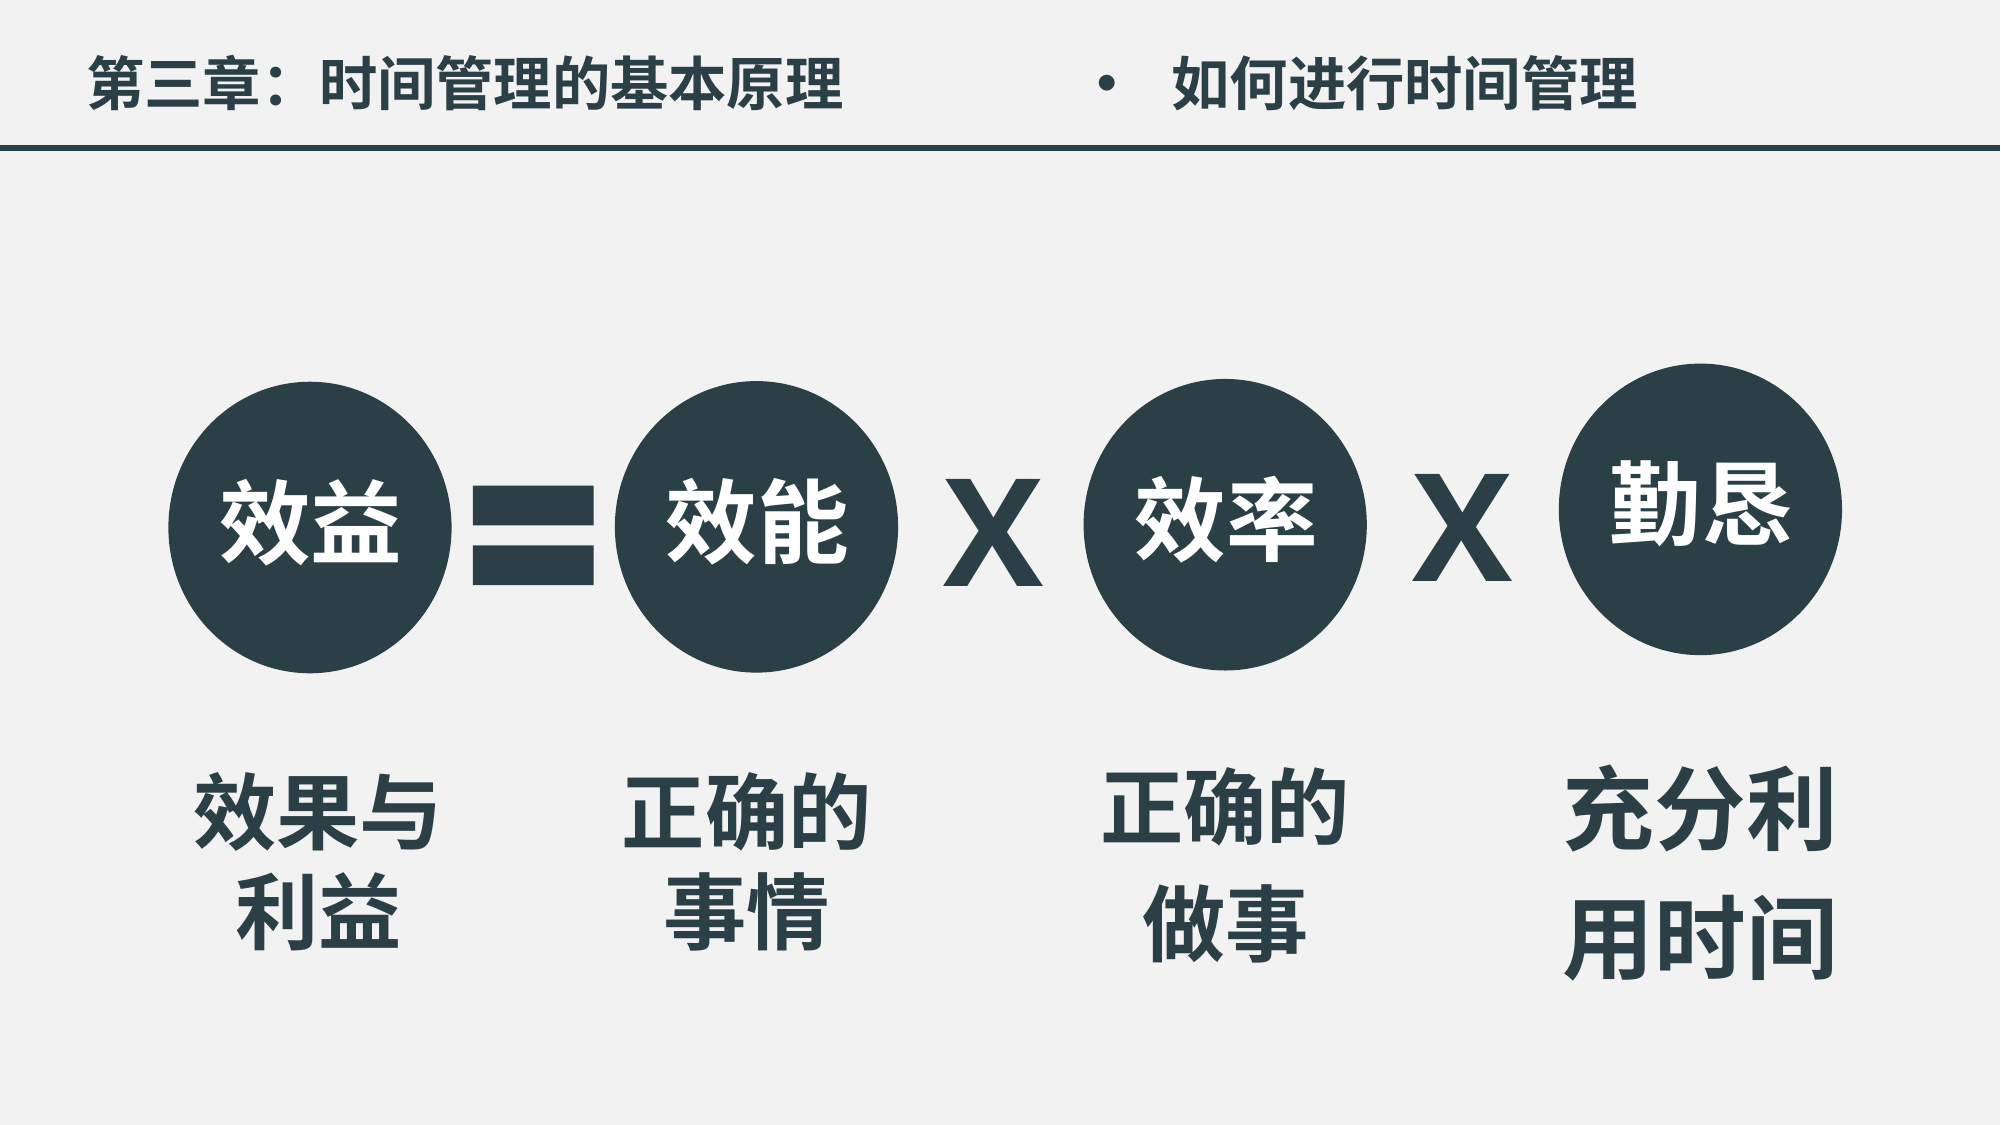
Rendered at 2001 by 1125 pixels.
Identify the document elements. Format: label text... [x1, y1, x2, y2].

text_box X [1398, 423, 1528, 619]
text_box 正确的 事情 [528, 752, 966, 954]
text_box 效果与 利益 [100, 752, 528, 927]
text_box 如何进行时间管理 [1081, 40, 1666, 125]
text_box [472, 545, 594, 586]
text_box 充分利 用时间 [1482, 744, 1919, 927]
text_box 效率 [1082, 377, 1368, 672]
text_box 正确的 做事 [1006, 747, 1444, 954]
text_box 第三章：时间管理的基本原理 [71, 39, 859, 125]
text_box X [929, 429, 1059, 625]
text_box 效益 [167, 380, 453, 675]
text_box [472, 485, 594, 526]
text_box 勤恳 [1557, 362, 1844, 657]
text_box 效能 [613, 380, 900, 674]
